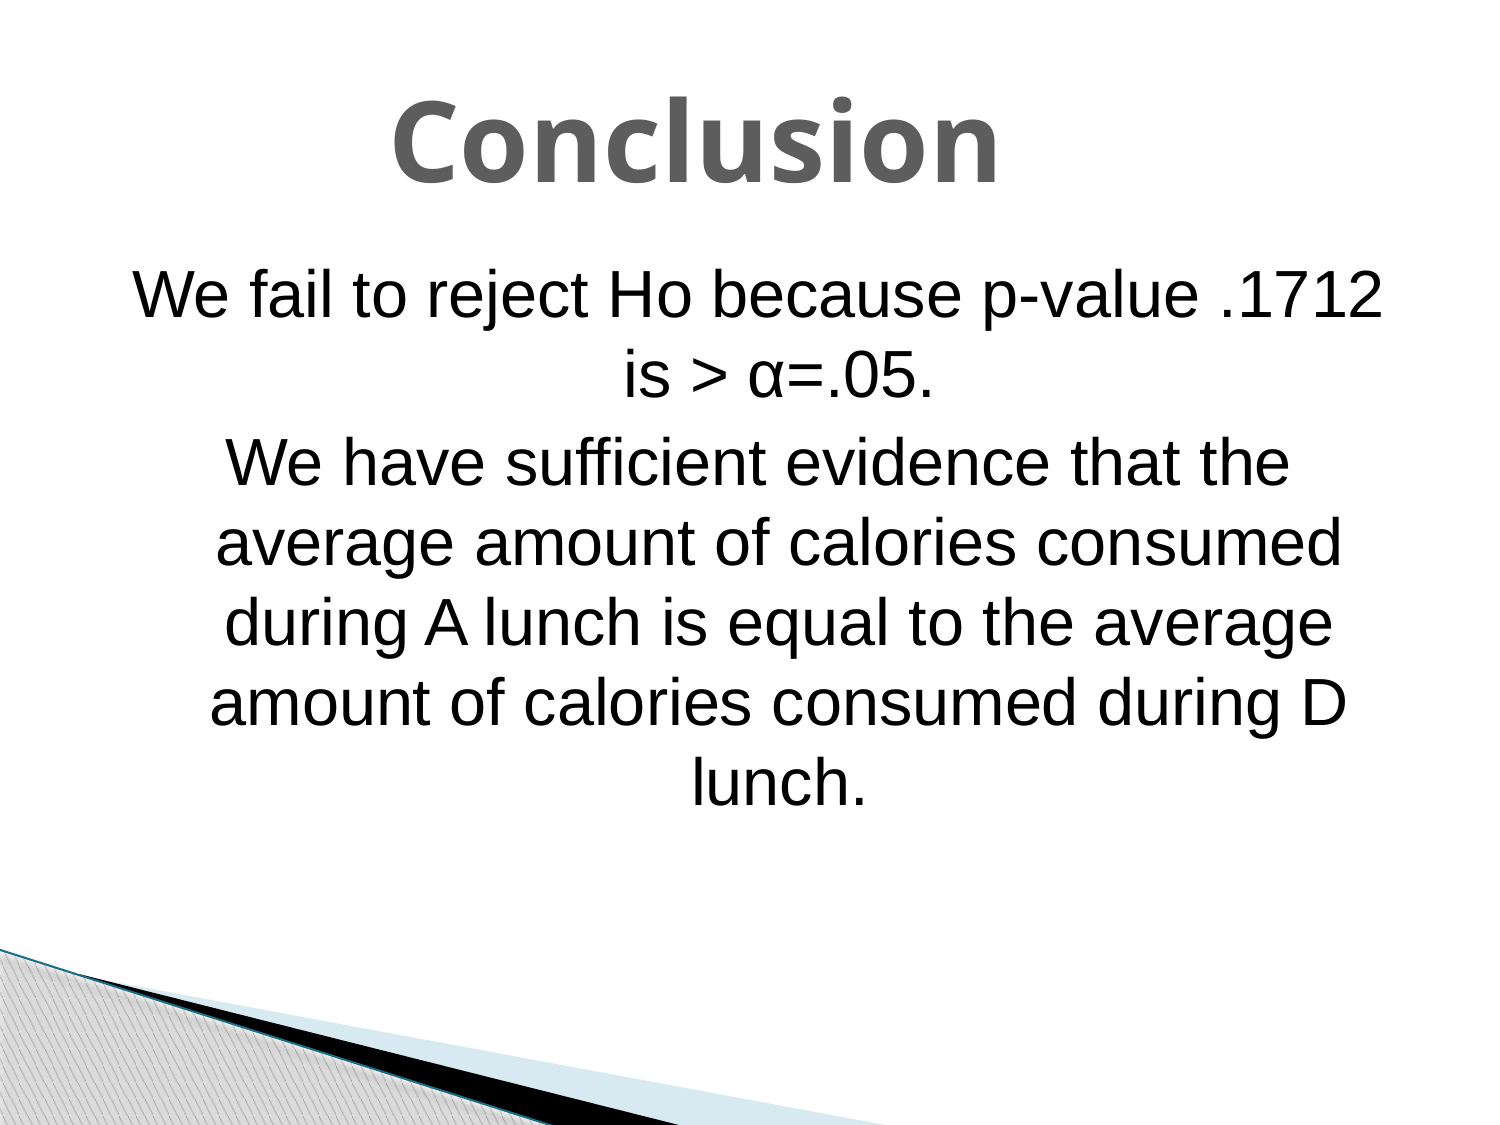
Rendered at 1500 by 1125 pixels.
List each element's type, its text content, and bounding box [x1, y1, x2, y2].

list We fail to reject Ho because p-value .1712 is > α=.05. We have sufficient evidence that the average amount of calories consumed during A lunch is equal to the average amount of calories consumed during D lunch. [75, 243, 1425, 986]
text_box Conclusion [373, 62, 1019, 213]
